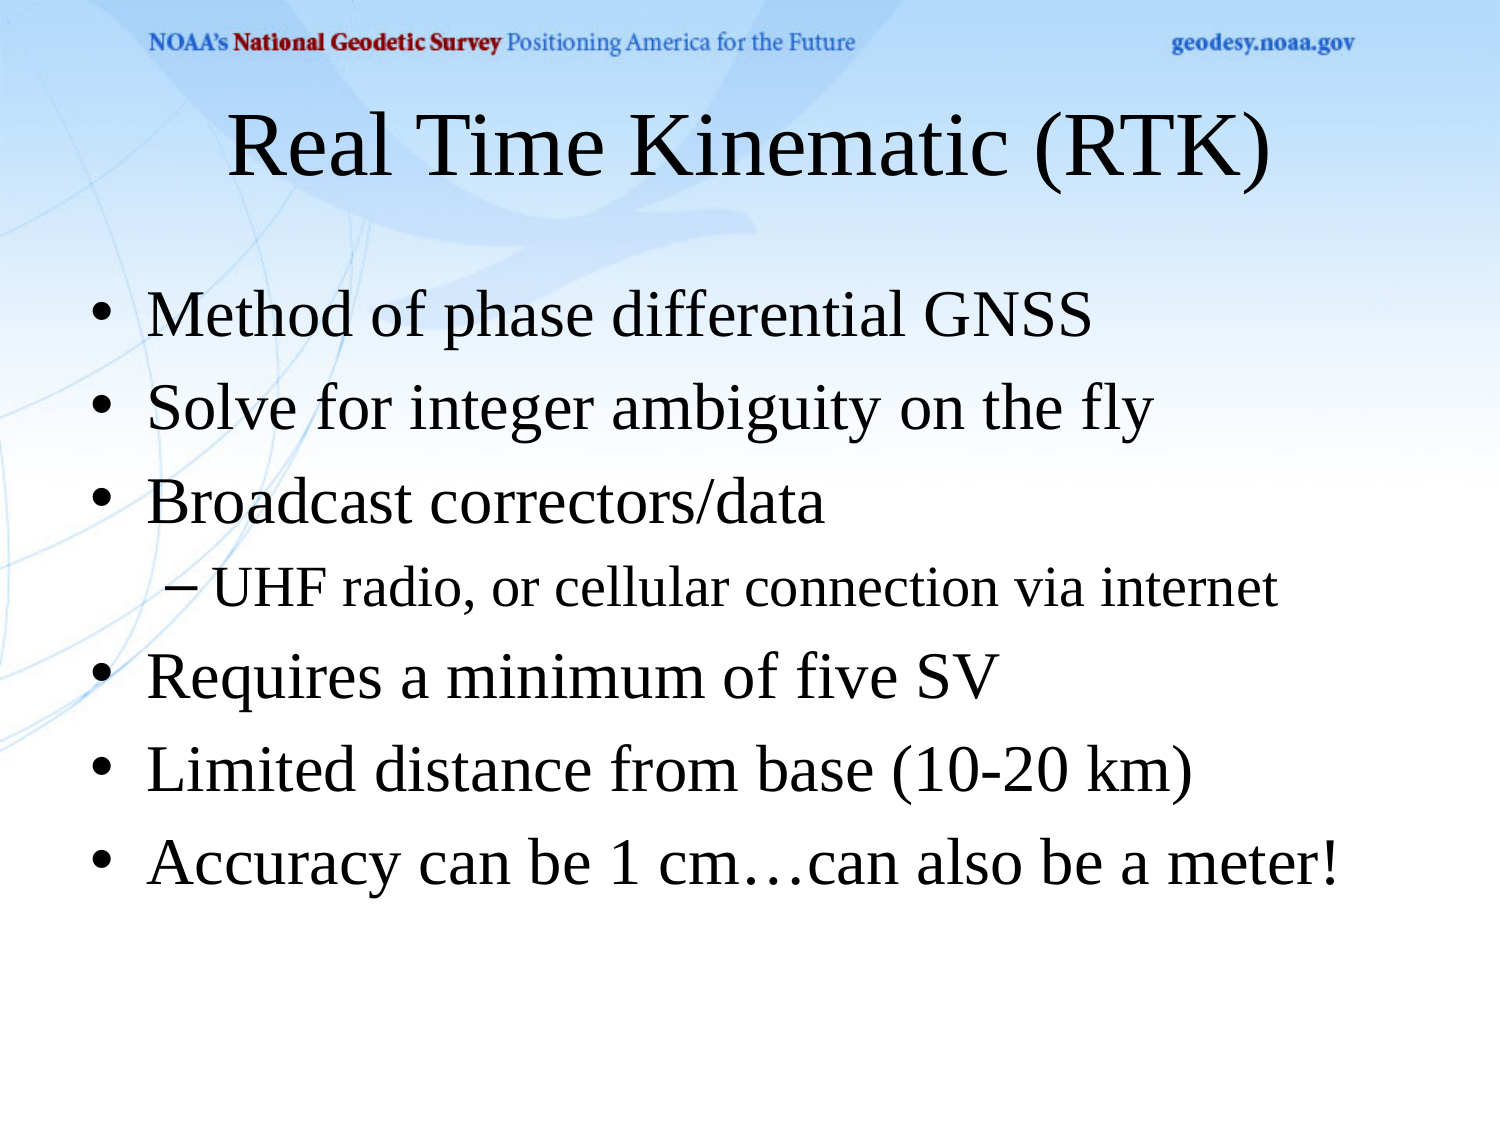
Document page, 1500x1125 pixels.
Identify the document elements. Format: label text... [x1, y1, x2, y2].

list Method of phase differential GNSS Solve for integer ambiguity on the fly Broadcast correctors/data UHF radio, or cellular connection via internet Requires a minimum of five SV Limited distance from base (10-20 km) Accuracy can be 1 cm…can also be a meter! [75, 262, 1425, 1005]
picture [0, 0, 1500, 1125]
title Real Time Kinematic (RTK) [75, 45, 1425, 233]
